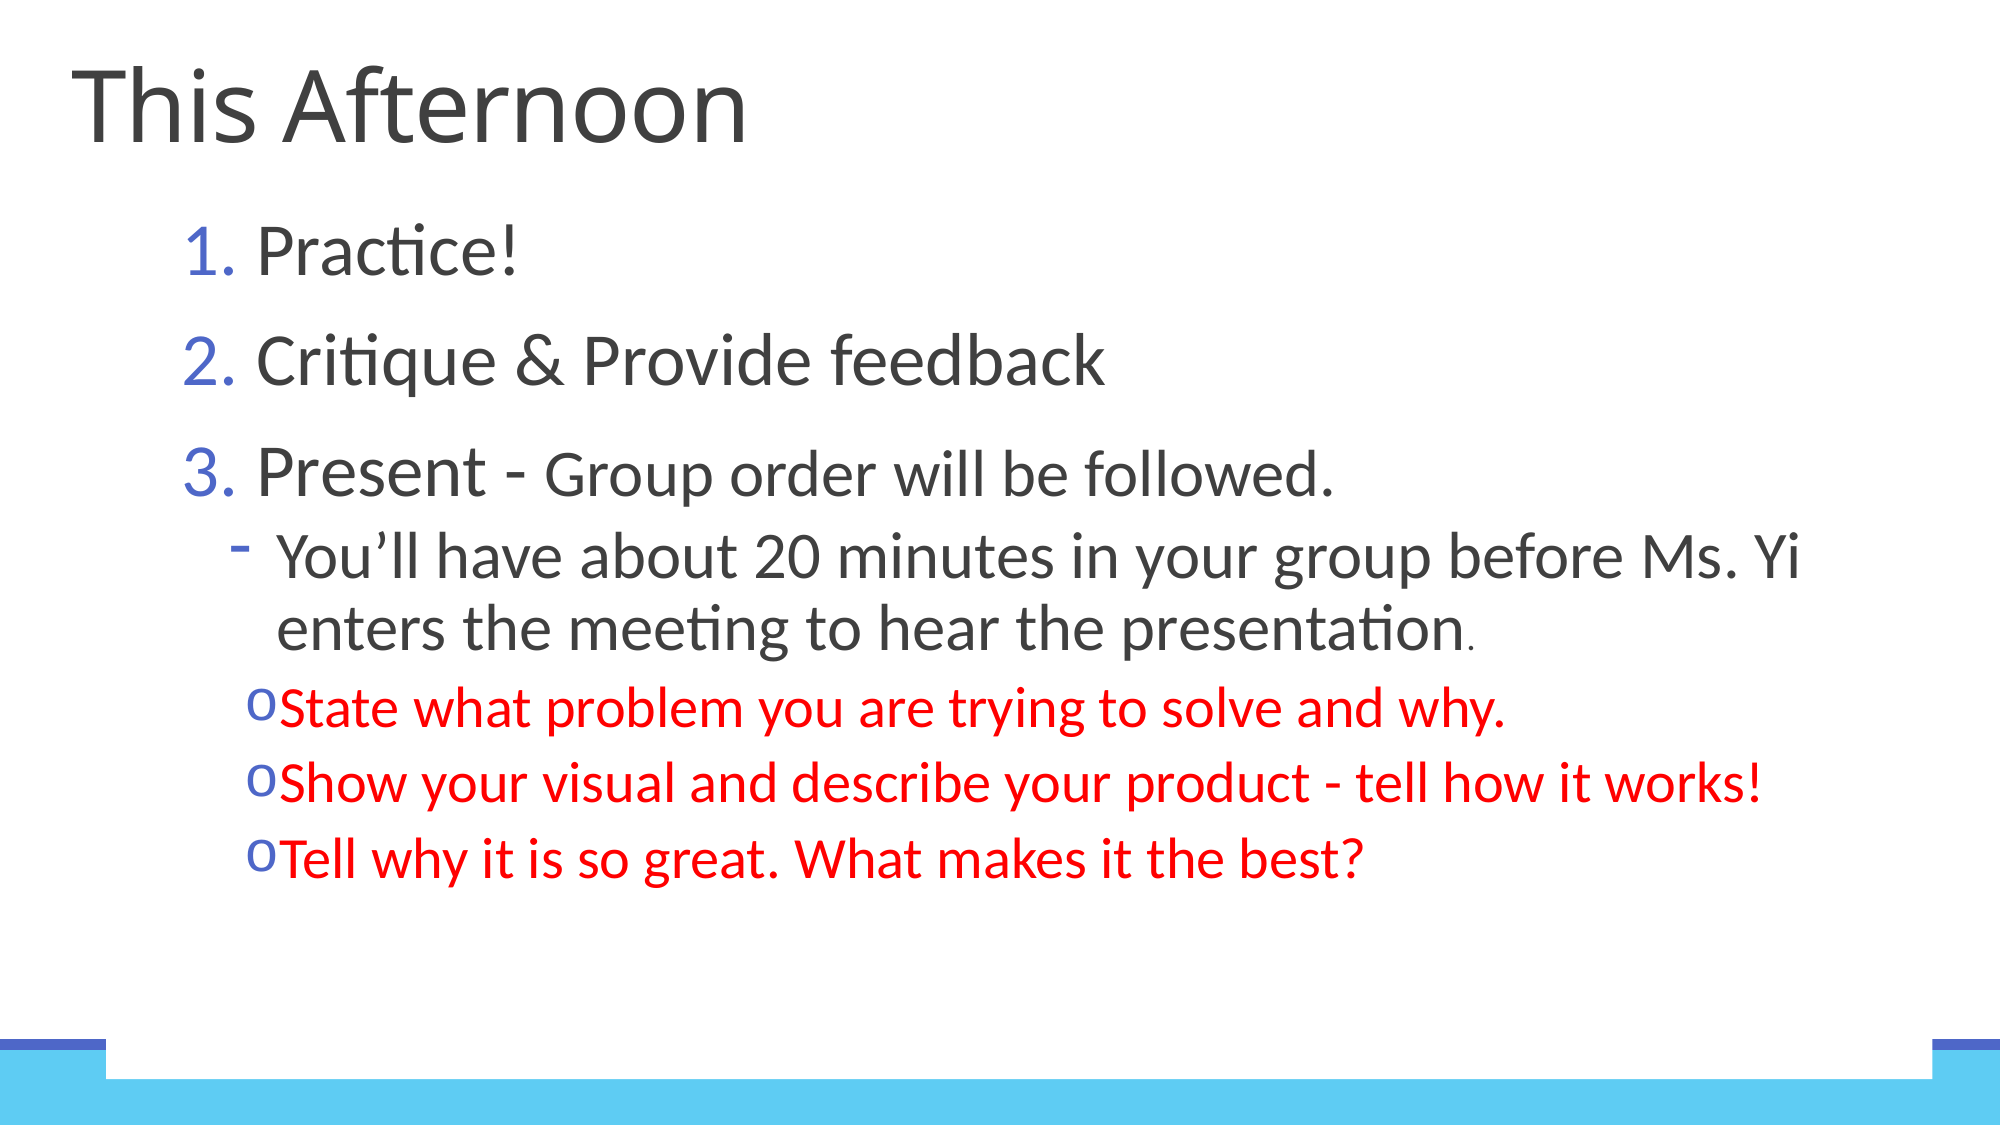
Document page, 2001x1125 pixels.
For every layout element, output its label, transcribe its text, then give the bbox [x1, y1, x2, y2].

title This Afternoon [56, 45, 814, 171]
list Practice! Critique & Provide feedback Present - Group order will be followed. You’ll have about 20 minutes in your group before Ms. Yi enters the meeting to hear the presentation. State what problem you are trying to solve and why. Show your visual and describe your product - tell how it works! Tell why it is so great. What makes it the best? [106, 203, 1933, 1080]
